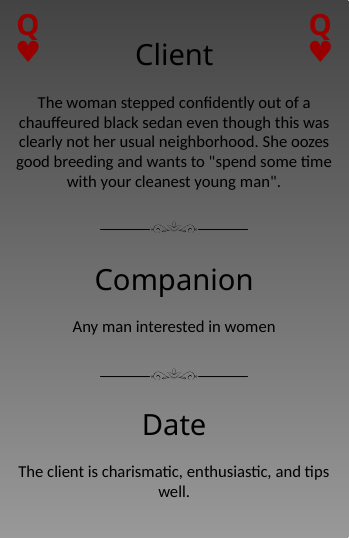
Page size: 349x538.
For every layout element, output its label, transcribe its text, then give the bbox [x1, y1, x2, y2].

picture [100, 190, 248, 265]
text_box Client The woman stepped confidently out of a chauffeured black sedan even though this was clearly not her usual neighborhood. She oozes good breeding and wants to "spend some time with your cleanest young man". Companion Any man interested in women Date The client is charismatic, enthusiastic, and tips well. [0, 0, 349, 538]
picture [100, 337, 248, 412]
